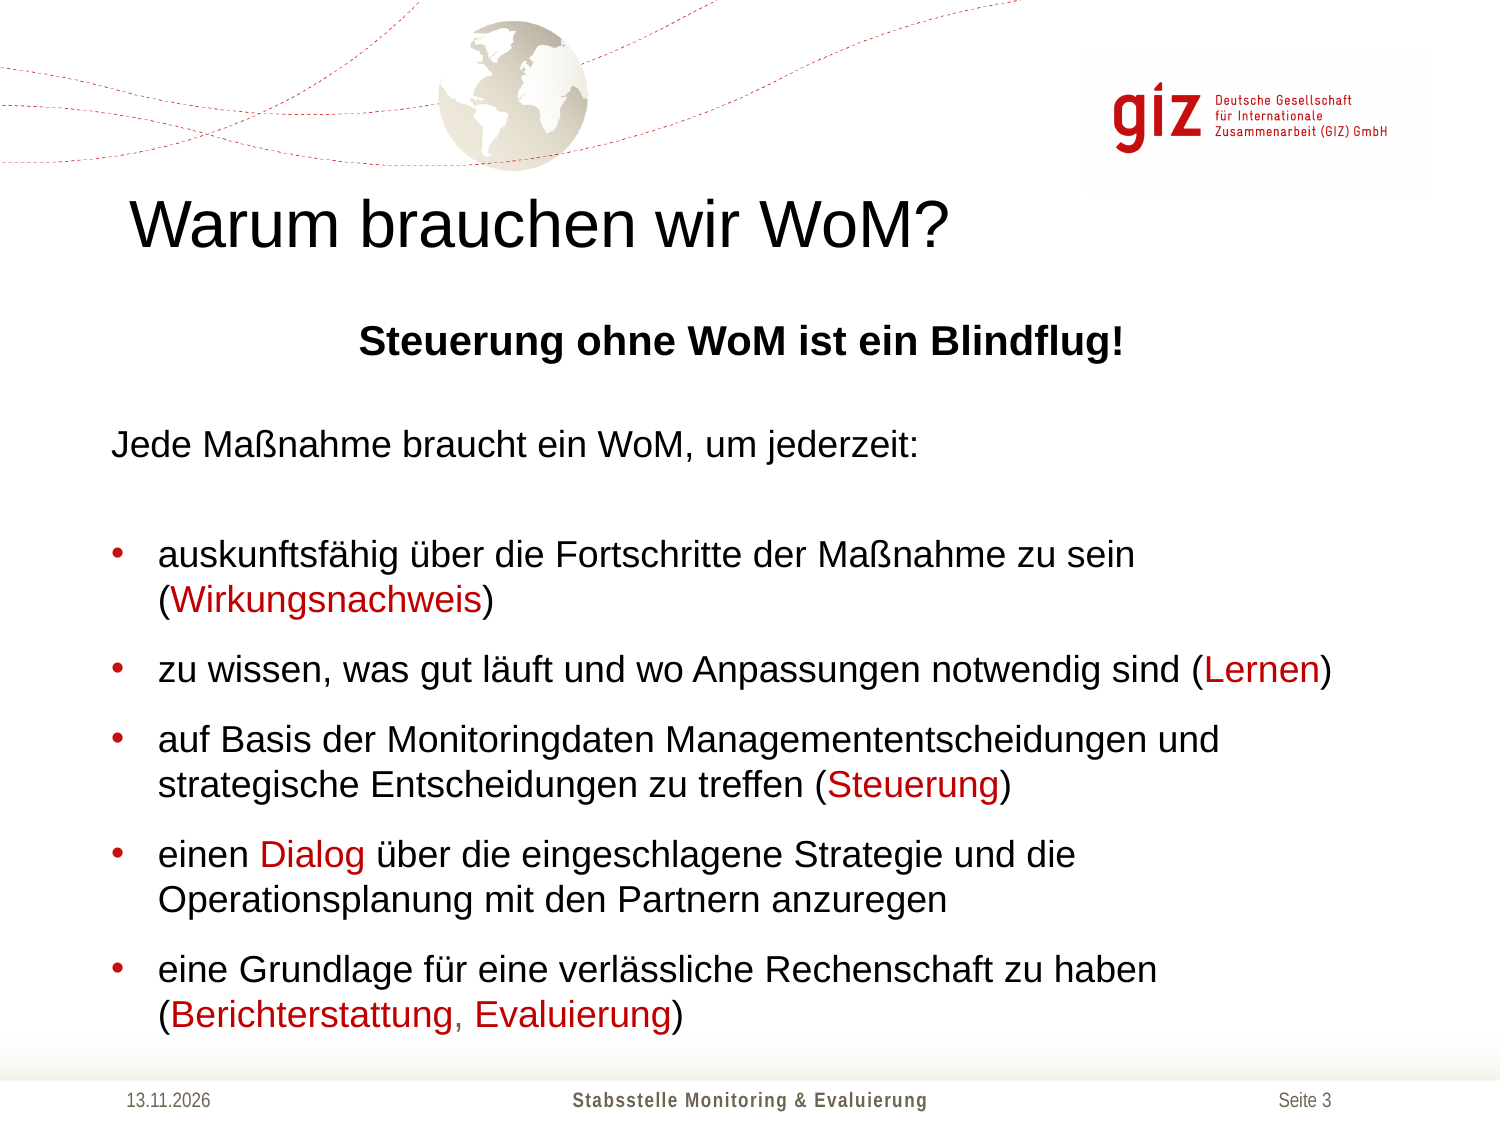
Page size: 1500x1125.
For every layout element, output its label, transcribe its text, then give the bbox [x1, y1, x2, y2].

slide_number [111, 1079, 325, 1121]
picture [0, 0, 1500, 194]
title Warum brauchen wir WoM? [113, 173, 1391, 275]
list Steuerung ohne WoM ist ein Blindflug! Jede Maßnahme braucht ein WoM, um jederzeit: auskunftsfähig über die Fortschritte der Maßnahme zu sein (Wirkungsnachweis) zu wissen, was gut läuft und wo Anpassungen notwendig sind (Lernen) auf Basis der Monitoringdaten Managemententscheidungen und strategische Entscheidungen zu treffen (Steuerung) einen Dialog über die eingeschlagene Strategie und die Operationsplanung mit den Partnern anzuregen eine Grundlage für eine verlässliche Rechenschaft zu haben (Berichterstattung, Evaluierung) [95, 305, 1389, 1028]
footer Stabsstelle Monitoring & Evaluierung [469, 1079, 1031, 1121]
picture [0, 959, 1500, 1081]
